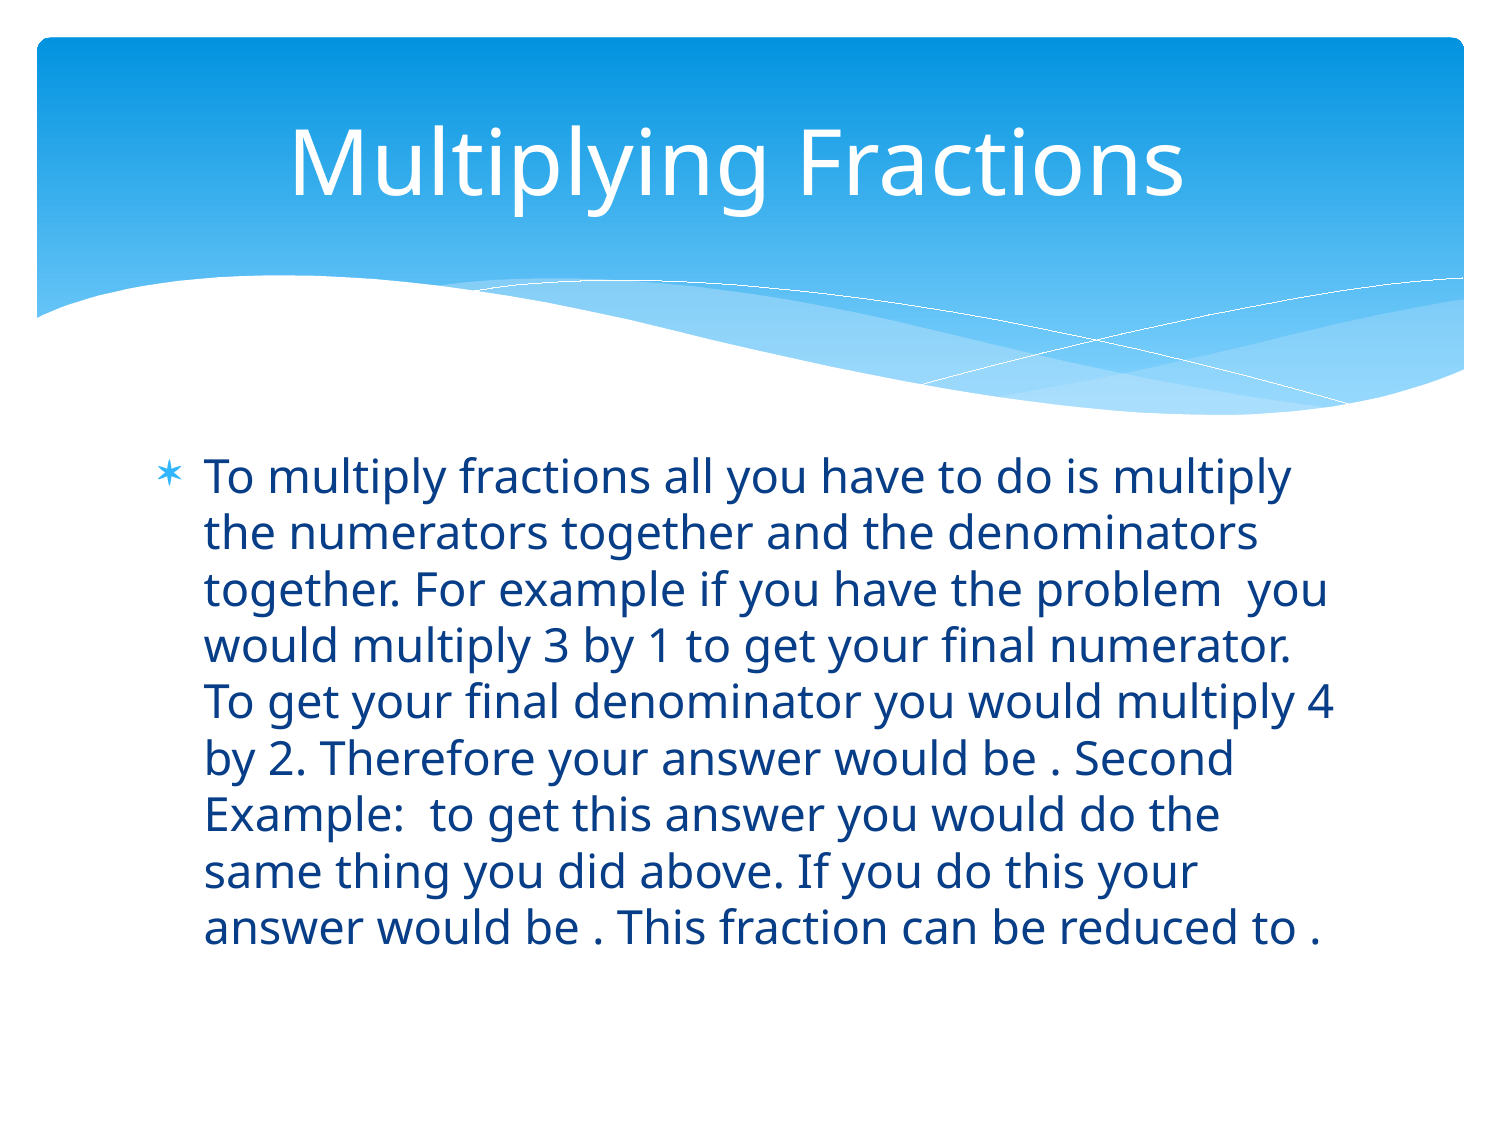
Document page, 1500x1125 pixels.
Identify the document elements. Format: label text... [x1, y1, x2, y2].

title Multiplying Fractions [75, 55, 1425, 261]
